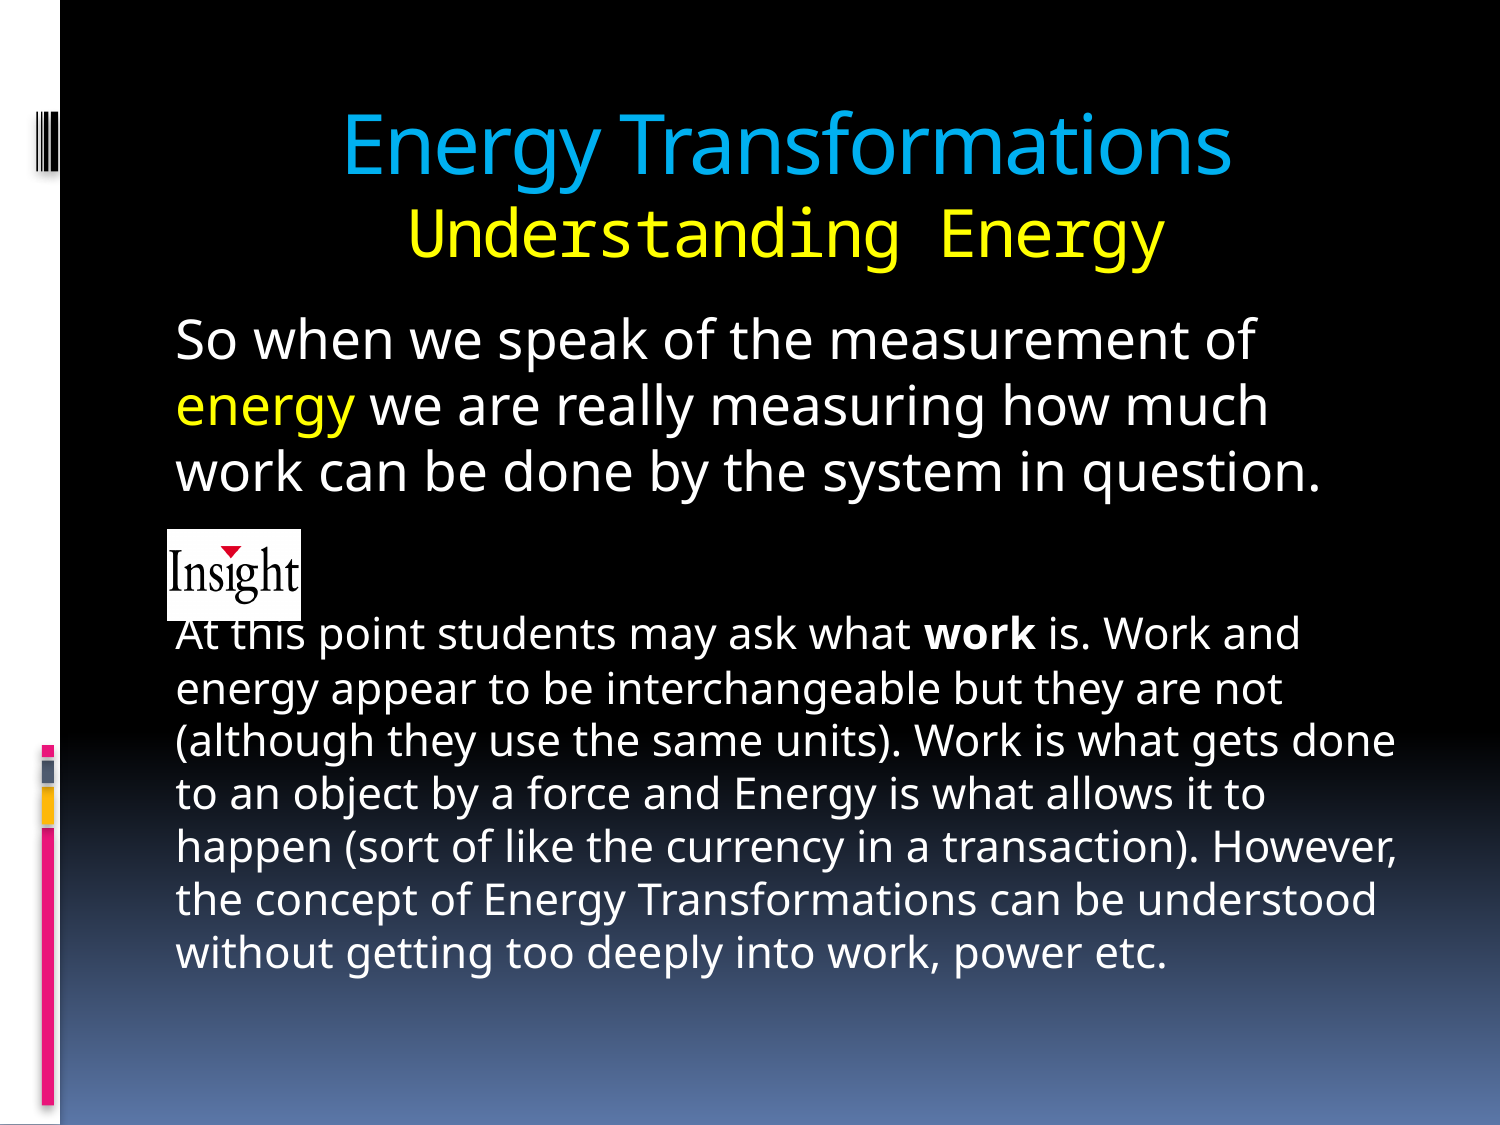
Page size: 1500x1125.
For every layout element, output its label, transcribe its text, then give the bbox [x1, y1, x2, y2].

list So when we speak of the measurement of energy we are really measuring how much work can be done by the system in question. At this point students may ask what work is. Work and energy appear to be interchangeable but they are not (although they use the same units). Work is what gets done to an object by a force and Energy is what allows it to happen (sort of like the currency in a transaction). However, the concept of Energy Transformations can be understood without getting too deeply into work, power etc. [150, 231, 1425, 1043]
picture [166, 529, 301, 622]
title Energy Transformations Understanding Energy [150, 83, 1425, 231]
